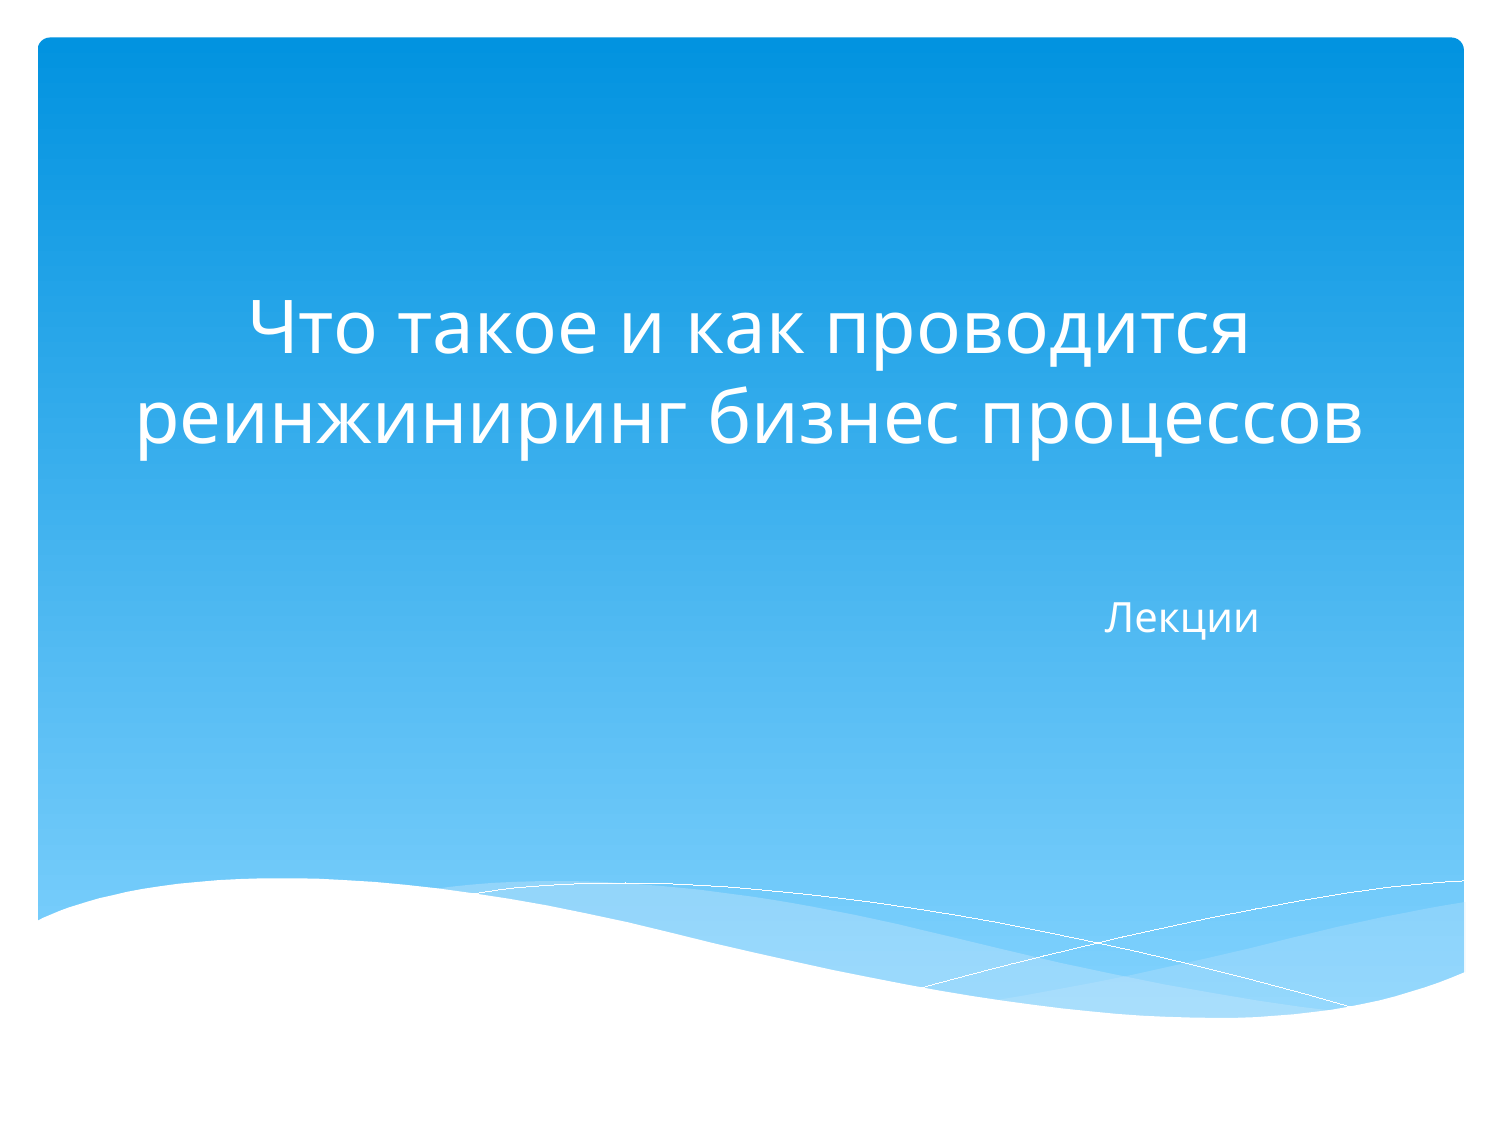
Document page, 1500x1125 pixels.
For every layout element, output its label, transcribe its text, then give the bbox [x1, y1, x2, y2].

title Что такое и как проводится реинжиниринг бизнес процессов [112, 262, 1388, 555]
subtitle Лекции [225, 583, 1275, 825]
